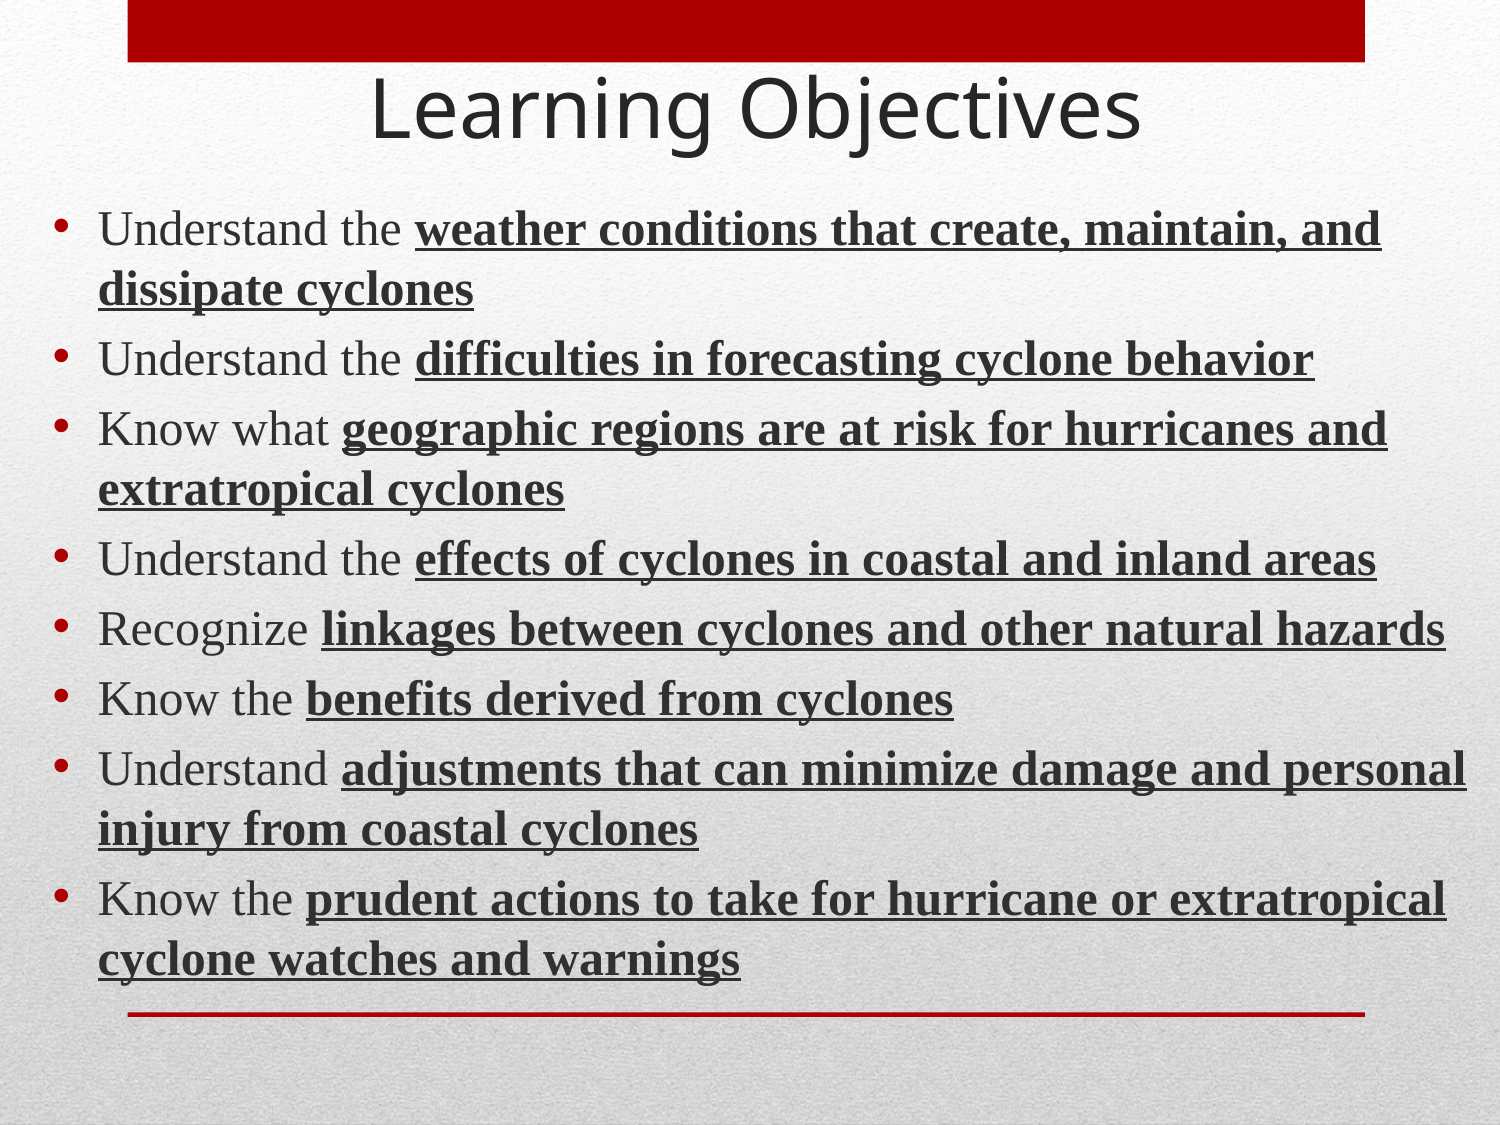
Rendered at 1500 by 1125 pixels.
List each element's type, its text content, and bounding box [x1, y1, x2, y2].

list Understand the weather conditions that create, maintain, and dissipate cyclones Understand the difficulties in forecasting cyclone behavior Know what geographic regions are at risk for hurricanes and extratropical cyclones Understand the effects of cyclones in coastal and inland areas Recognize linkages between cyclones and other natural hazards Know the benefits derived from cyclones Understand adjustments that can minimize damage and personal injury from coastal cyclones Know the prudent actions to take for hurricane or extratropical cyclone watches and warnings [37, 174, 1500, 1006]
title Learning Objectives [62, 0, 1450, 163]
